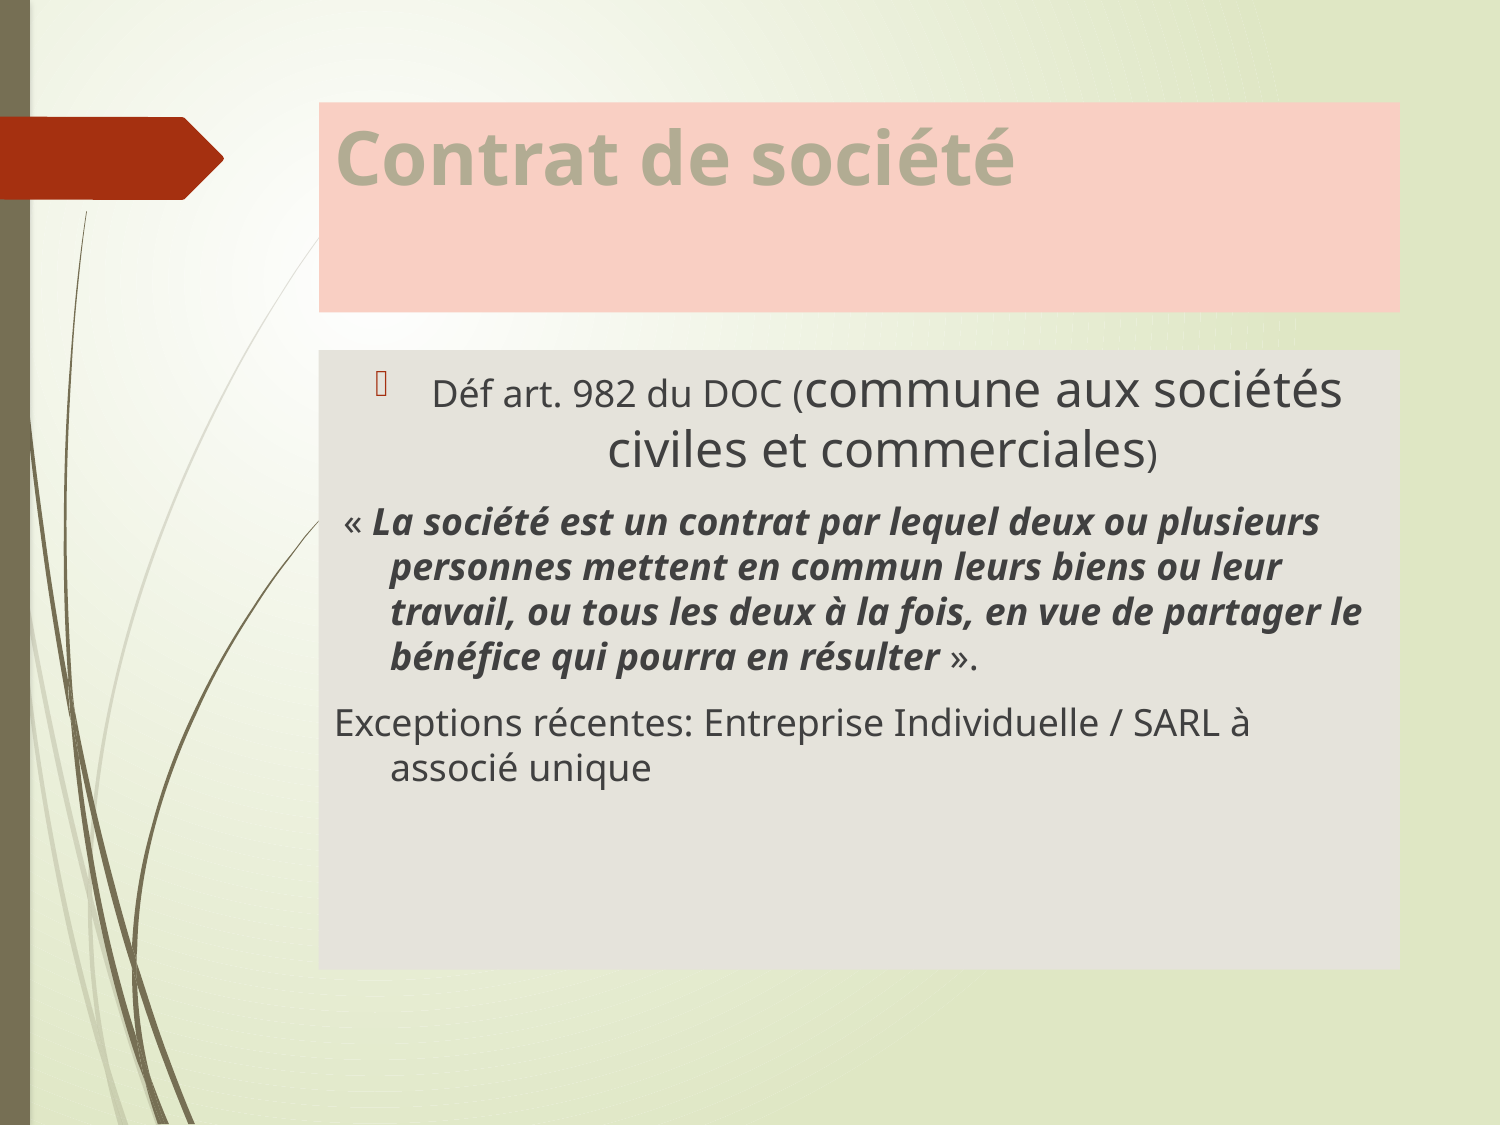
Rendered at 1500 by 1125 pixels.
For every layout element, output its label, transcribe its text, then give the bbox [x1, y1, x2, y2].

list Déf art. 982 du DOC (commune aux sociétés civiles et commerciales) « La société est un contrat par lequel deux ou plusieurs personnes mettent en commun leurs biens ou leur travail, ou tous les deux à la fois, en vue de partager le bénéfice qui pourra en résulter ». Exceptions récentes: Entreprise Individuelle / SARL à associé unique [318, 350, 1400, 970]
title Contrat de société [319, 102, 1400, 313]
